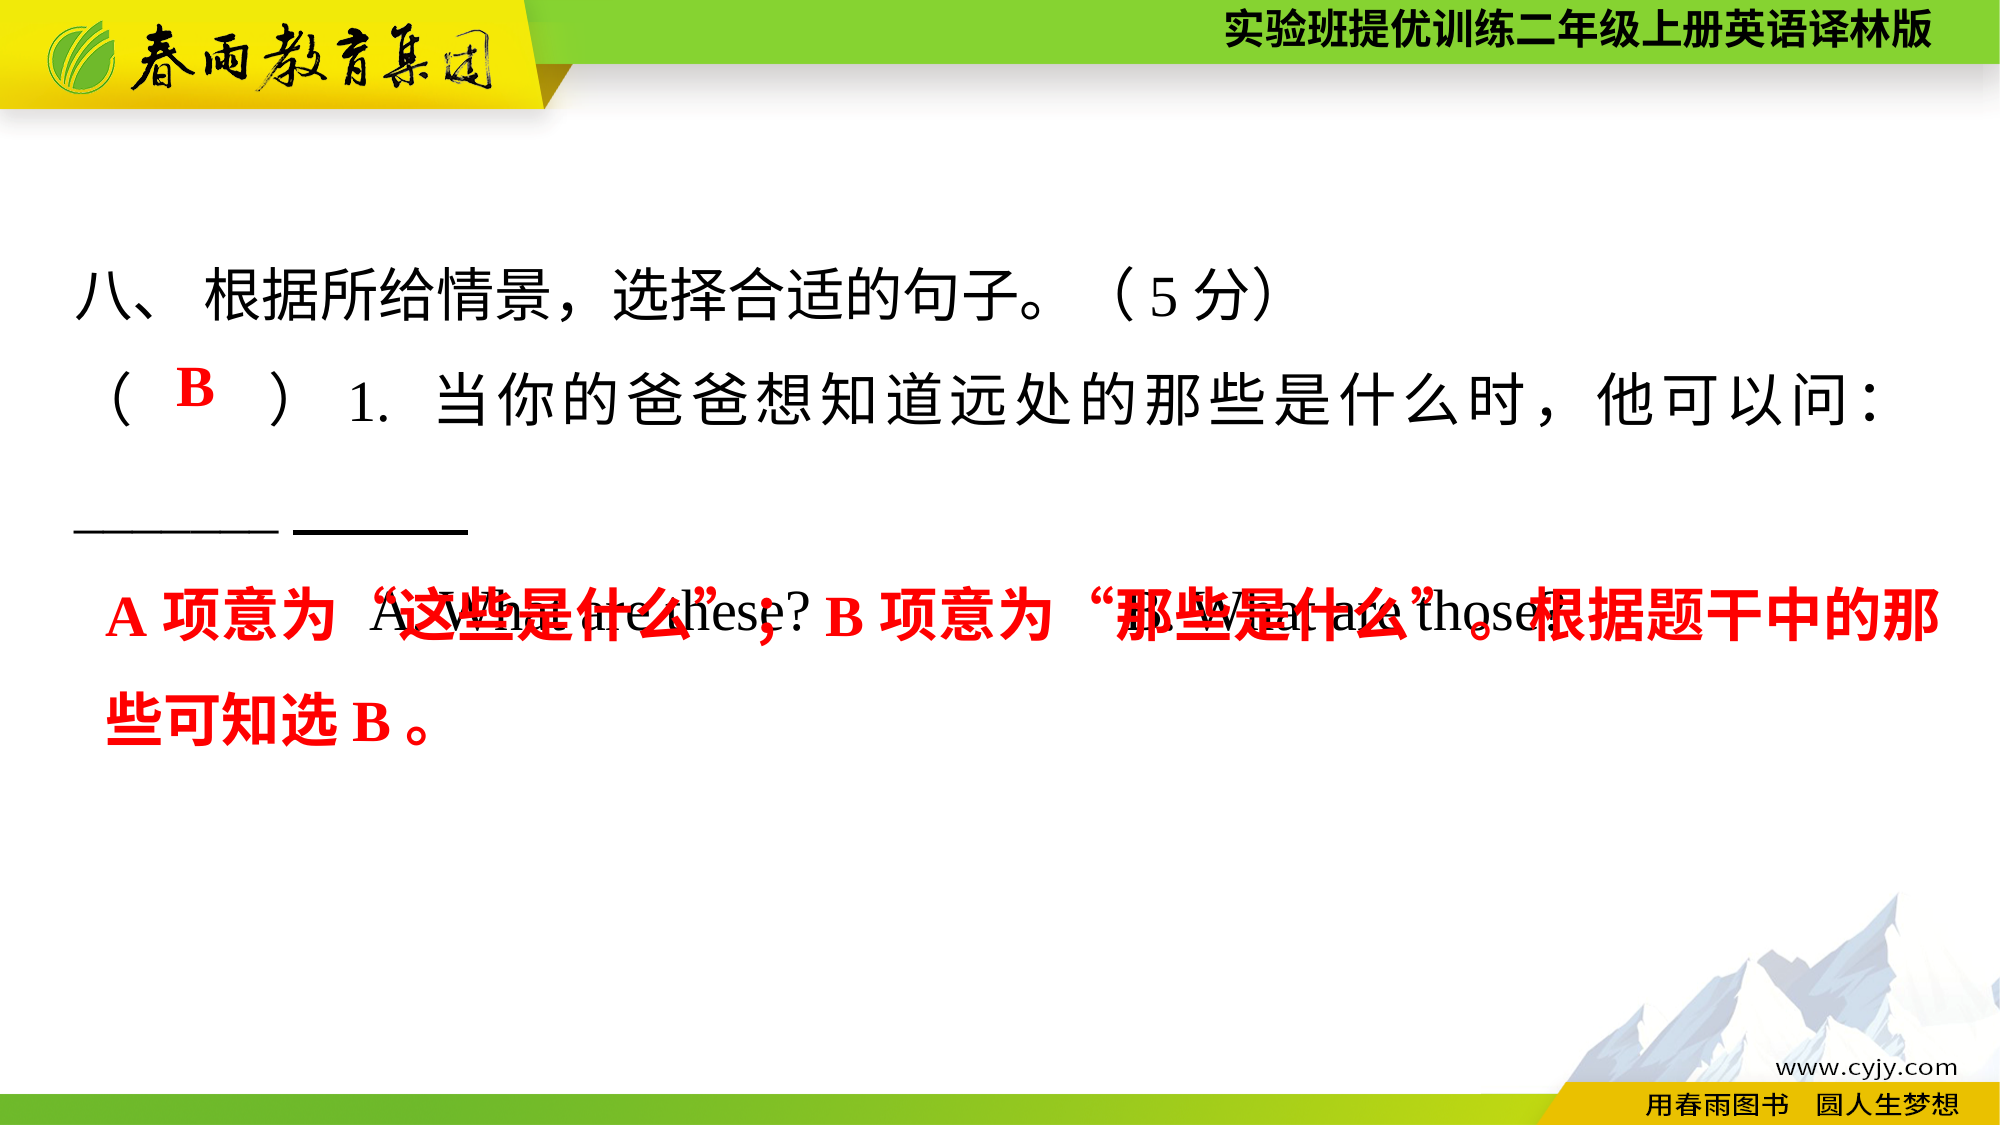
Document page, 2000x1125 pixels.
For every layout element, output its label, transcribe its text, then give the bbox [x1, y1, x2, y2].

picture [0, 0, 2000, 1125]
list 八、 根据所给情景，选择合适的句子。（5分） （ ）1. 当你的爸爸想知道远处的那些是什么时，他可以问：_______ A. What are these? B. What are those? [59, 215, 1944, 549]
text_box B [161, 340, 231, 426]
text_box A项意为“这些是什么”；B项意为“那些是什么”。根据题干中的那些可知选B。 [90, 536, 1957, 761]
